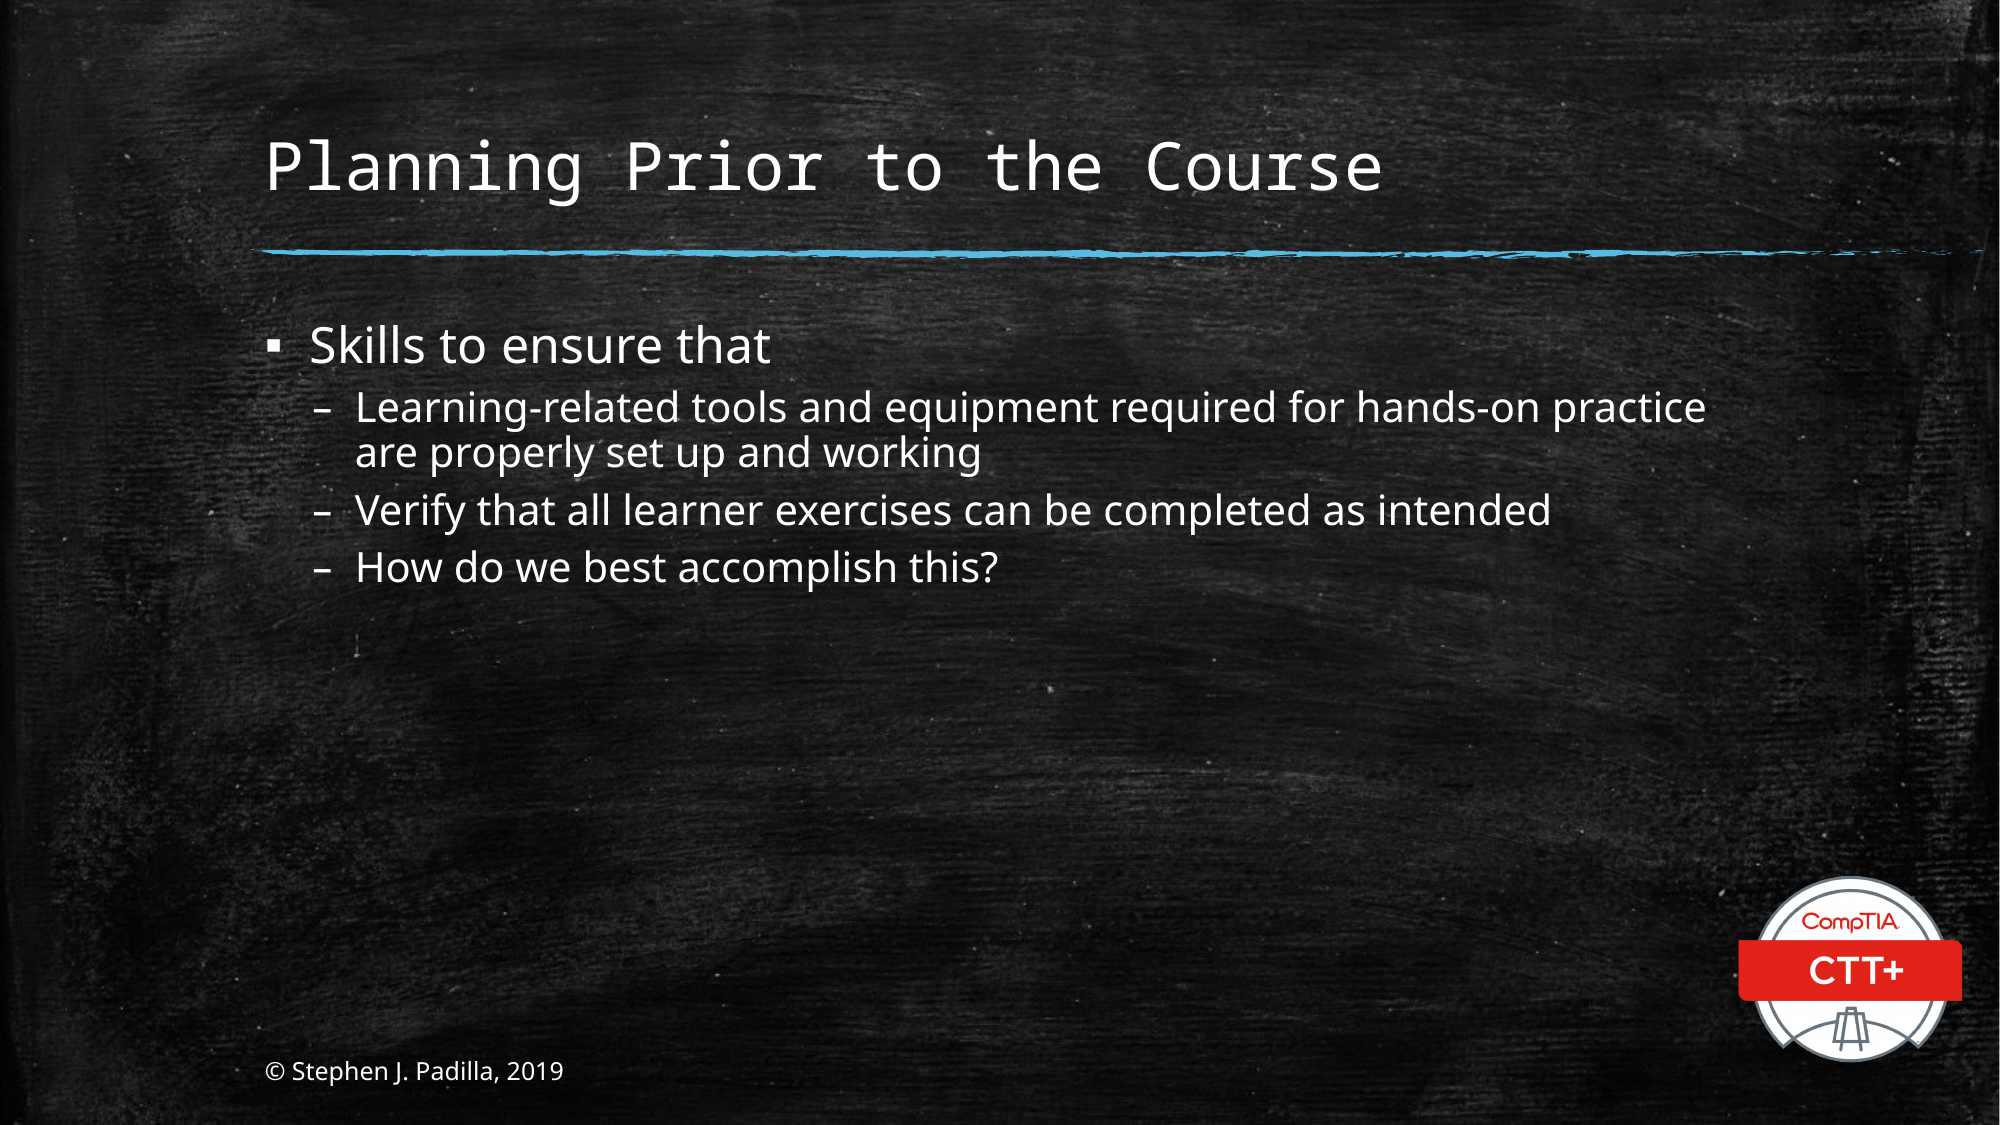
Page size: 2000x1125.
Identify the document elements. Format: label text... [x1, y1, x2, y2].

list Skills to ensure that Learning-related tools and equipment required for hands-on practice are properly set up and working Verify that all learner exercises can be completed as intended How do we best accomplish this? [249, 312, 1750, 1013]
footer © Stephen J. Padilla, 2019 [249, 1050, 1288, 1096]
picture [1699, 824, 2000, 1125]
title Planning Prior to the Course [249, 45, 1750, 213]
